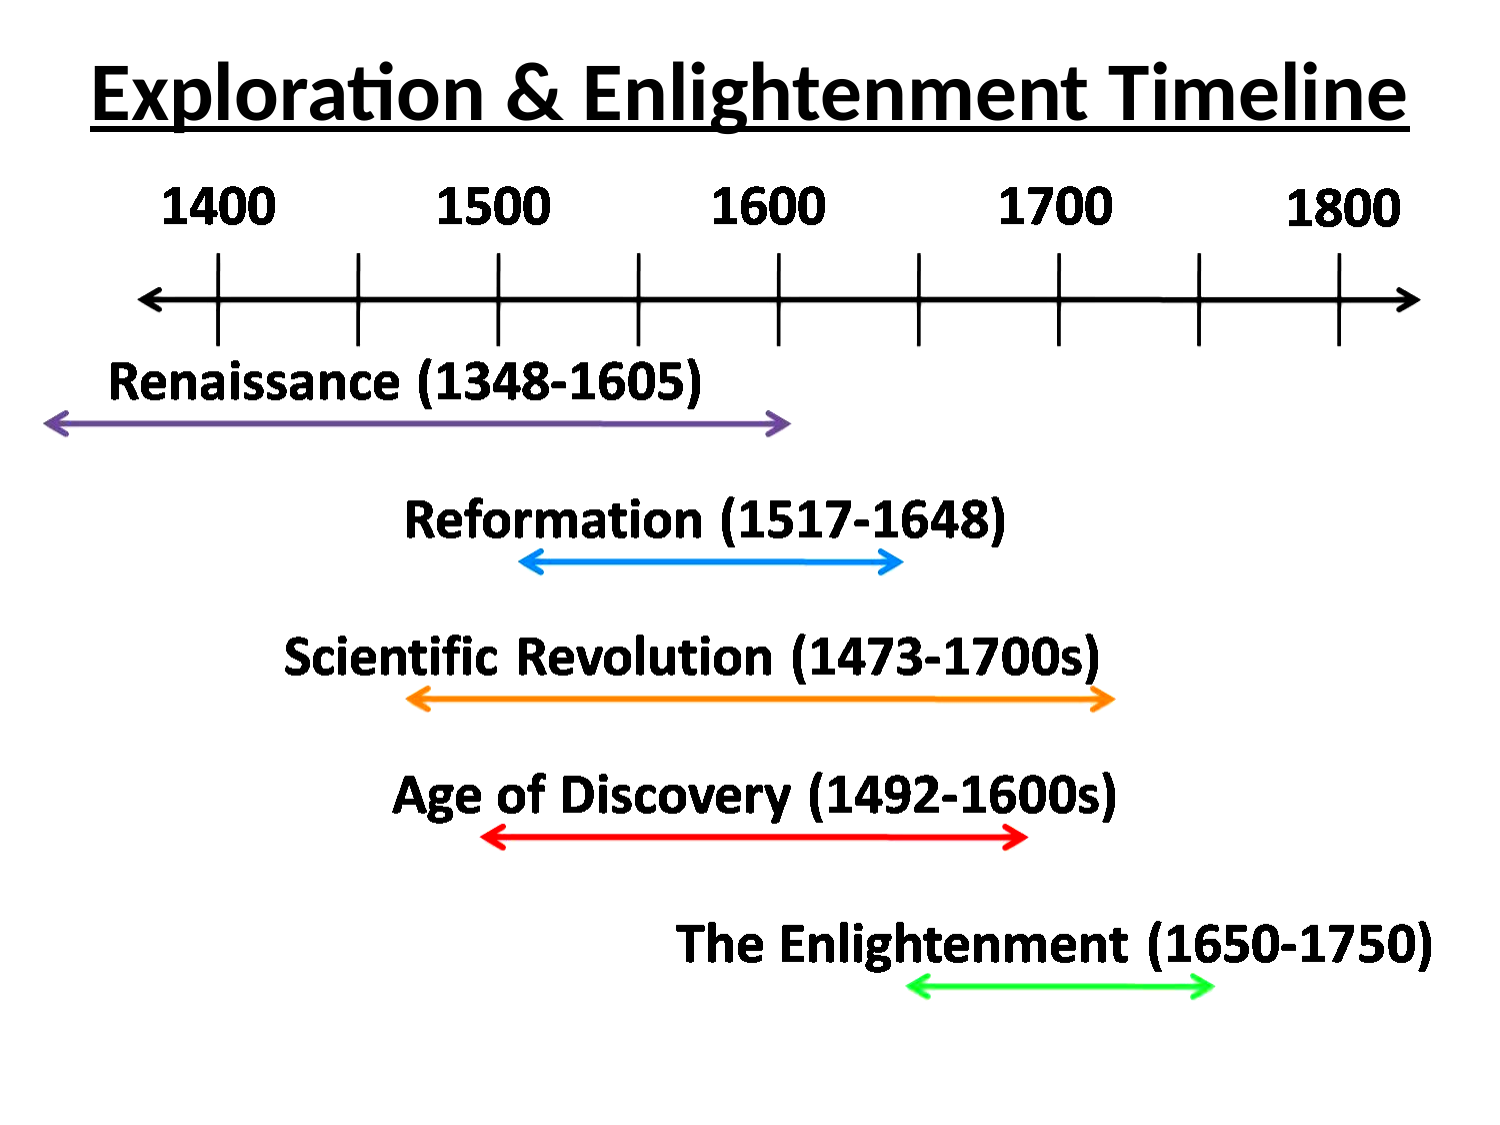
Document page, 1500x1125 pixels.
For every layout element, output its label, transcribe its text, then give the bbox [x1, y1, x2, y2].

picture [6, 151, 1494, 1026]
title Exploration & Enlightenment Timeline [75, 24, 1425, 149]
